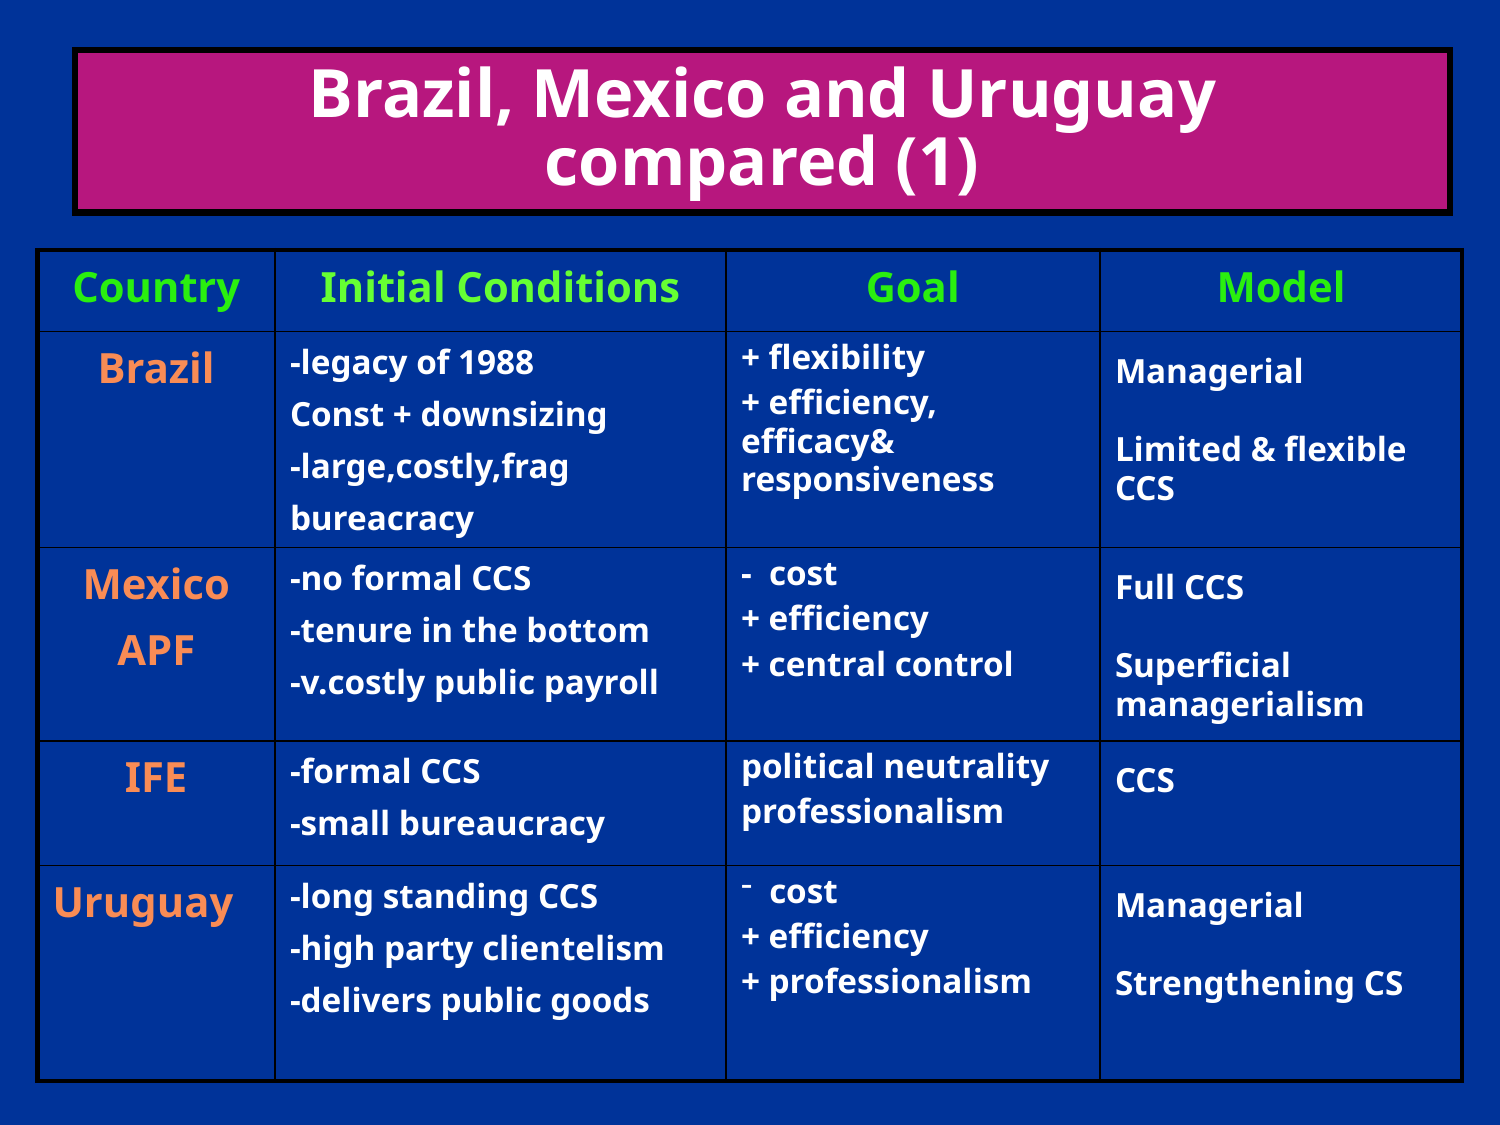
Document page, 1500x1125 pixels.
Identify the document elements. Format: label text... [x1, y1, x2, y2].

table_cell Managerial Limited & flexible CCS [1101, 332, 1460, 547]
table_cell Managerial Strengthening CS [1101, 866, 1460, 1079]
table_cell IFE [40, 742, 274, 865]
table_cell Full CCS Superficial managerialism [1101, 548, 1460, 740]
table_cell -long standing CCS -high party clientelism -delivers public goods [276, 866, 725, 1079]
table_cell political neutrality professionalism [727, 742, 1099, 865]
table_cell cost + efficiency + professionalism [727, 866, 1099, 1079]
table_cell -no formal CCS -tenure in the bottom -v.costly public payroll [276, 548, 725, 740]
table_header Goal [727, 252, 1099, 331]
table_header Initial Conditions [276, 252, 725, 331]
table_cell Uruguay [40, 866, 274, 1079]
table_cell CCS [1101, 742, 1460, 865]
title Brazil, Mexico and Uruguay compared (1) [74, 49, 1451, 213]
table_cell -formal CCS -small bureaucracy [276, 742, 725, 865]
table_header Country [40, 252, 274, 331]
table_cell -legacy of 1988 Const + downsizing -large,costly,frag bureacracy [276, 332, 725, 547]
table_cell + flexibility + efficiency, efficacy& responsiveness [727, 332, 1099, 547]
table_header Model [1101, 252, 1460, 331]
table_cell Mexico APF [40, 548, 274, 740]
table_cell Brazil [40, 332, 274, 547]
table_cell - cost + efficiency + central control [727, 548, 1099, 740]
